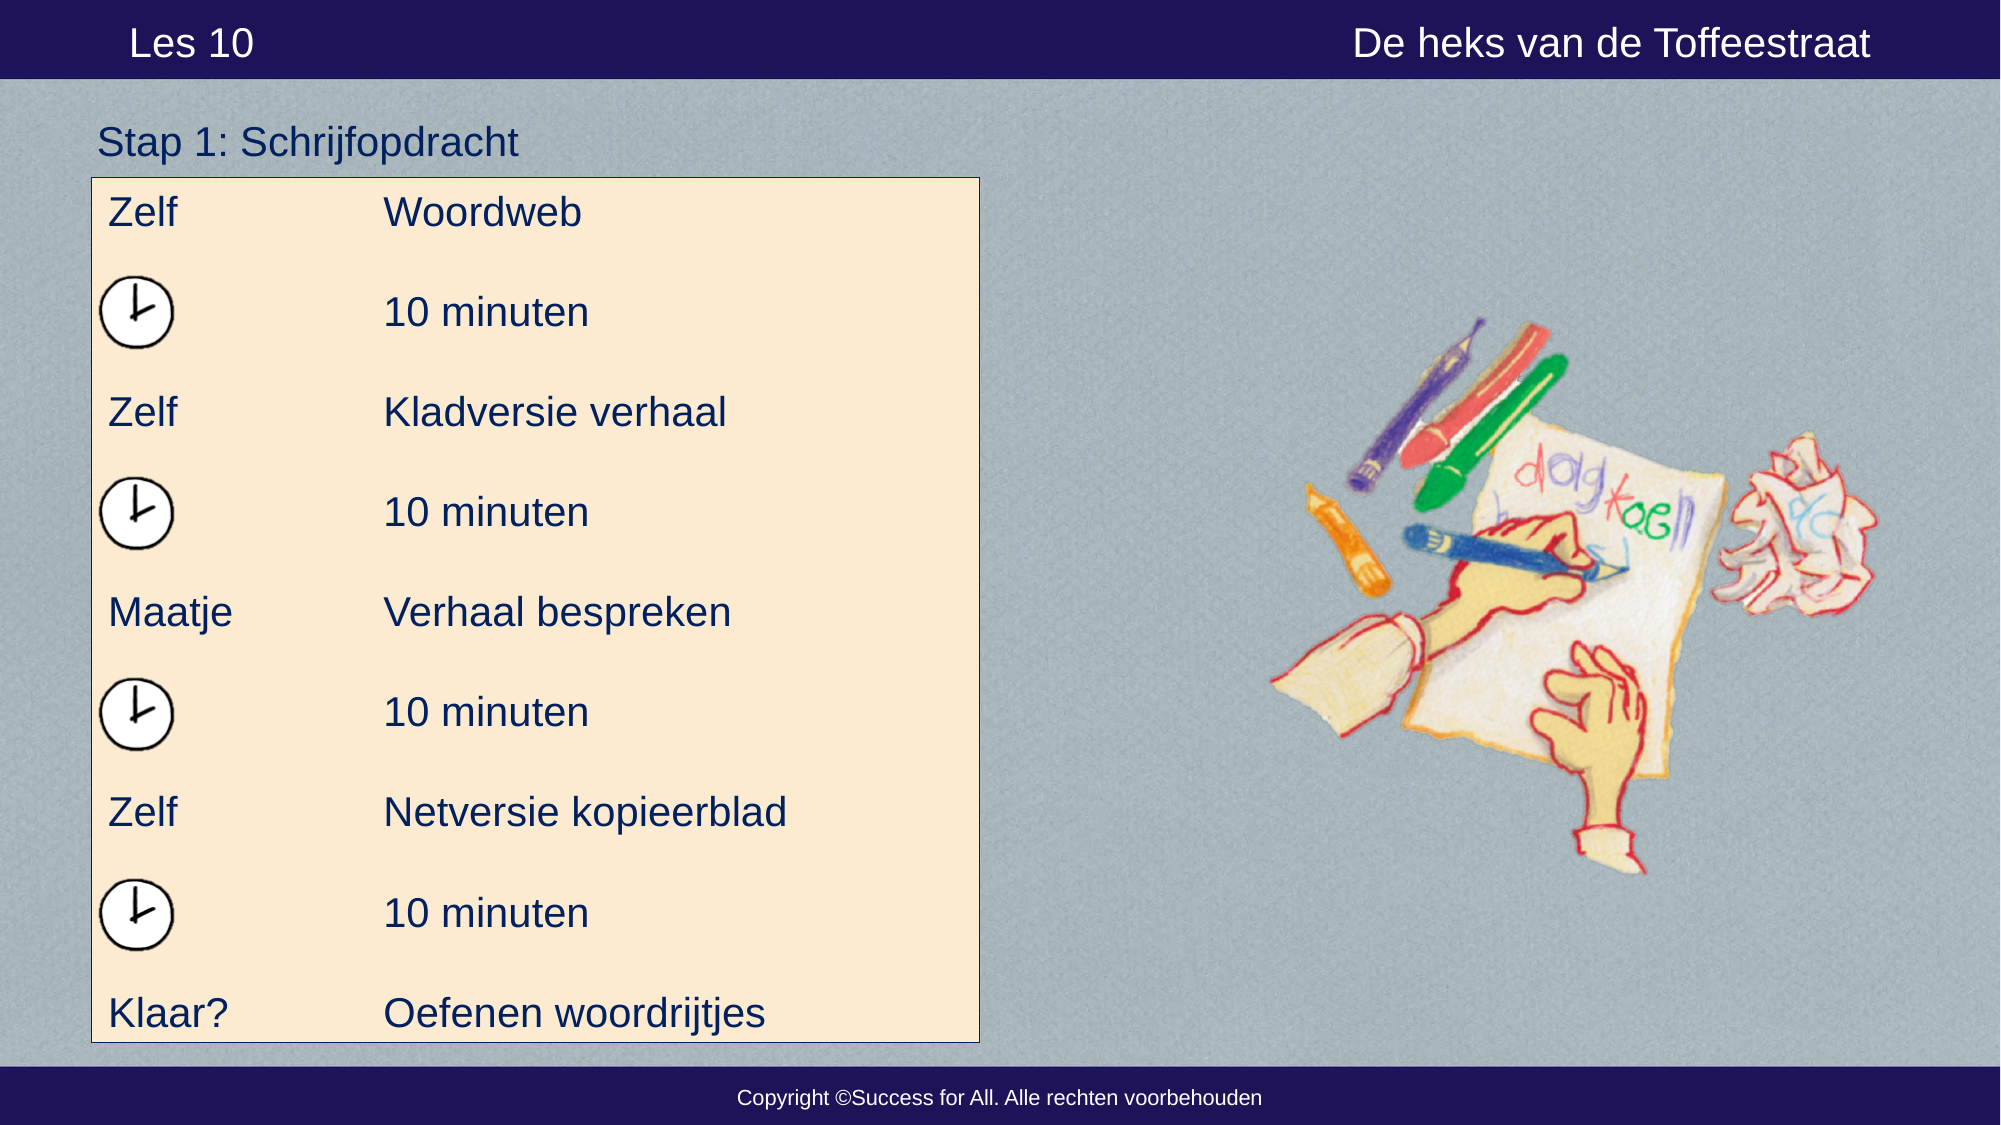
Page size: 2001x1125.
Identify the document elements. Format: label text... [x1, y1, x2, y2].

text_box Zelf Woordweb 10 minuten Zelf Kladversie verhaal 10 minuten Maatje Verhaal bespreken 10 minuten Zelf Netversie kopieerblad 10 minuten Klaar? Oefenen woordrijtjes [91, 177, 980, 1043]
text_box Stap 1: Schrijfopdracht [82, 107, 875, 173]
text_box Les 10 [114, 8, 354, 73]
picture [0, 0, 2001, 1125]
text_box Copyright ©Success for All. Alle rechten voorbehouden [0, 1076, 2000, 1125]
text_box De heks van de Toffeestraat [999, 8, 1886, 123]
